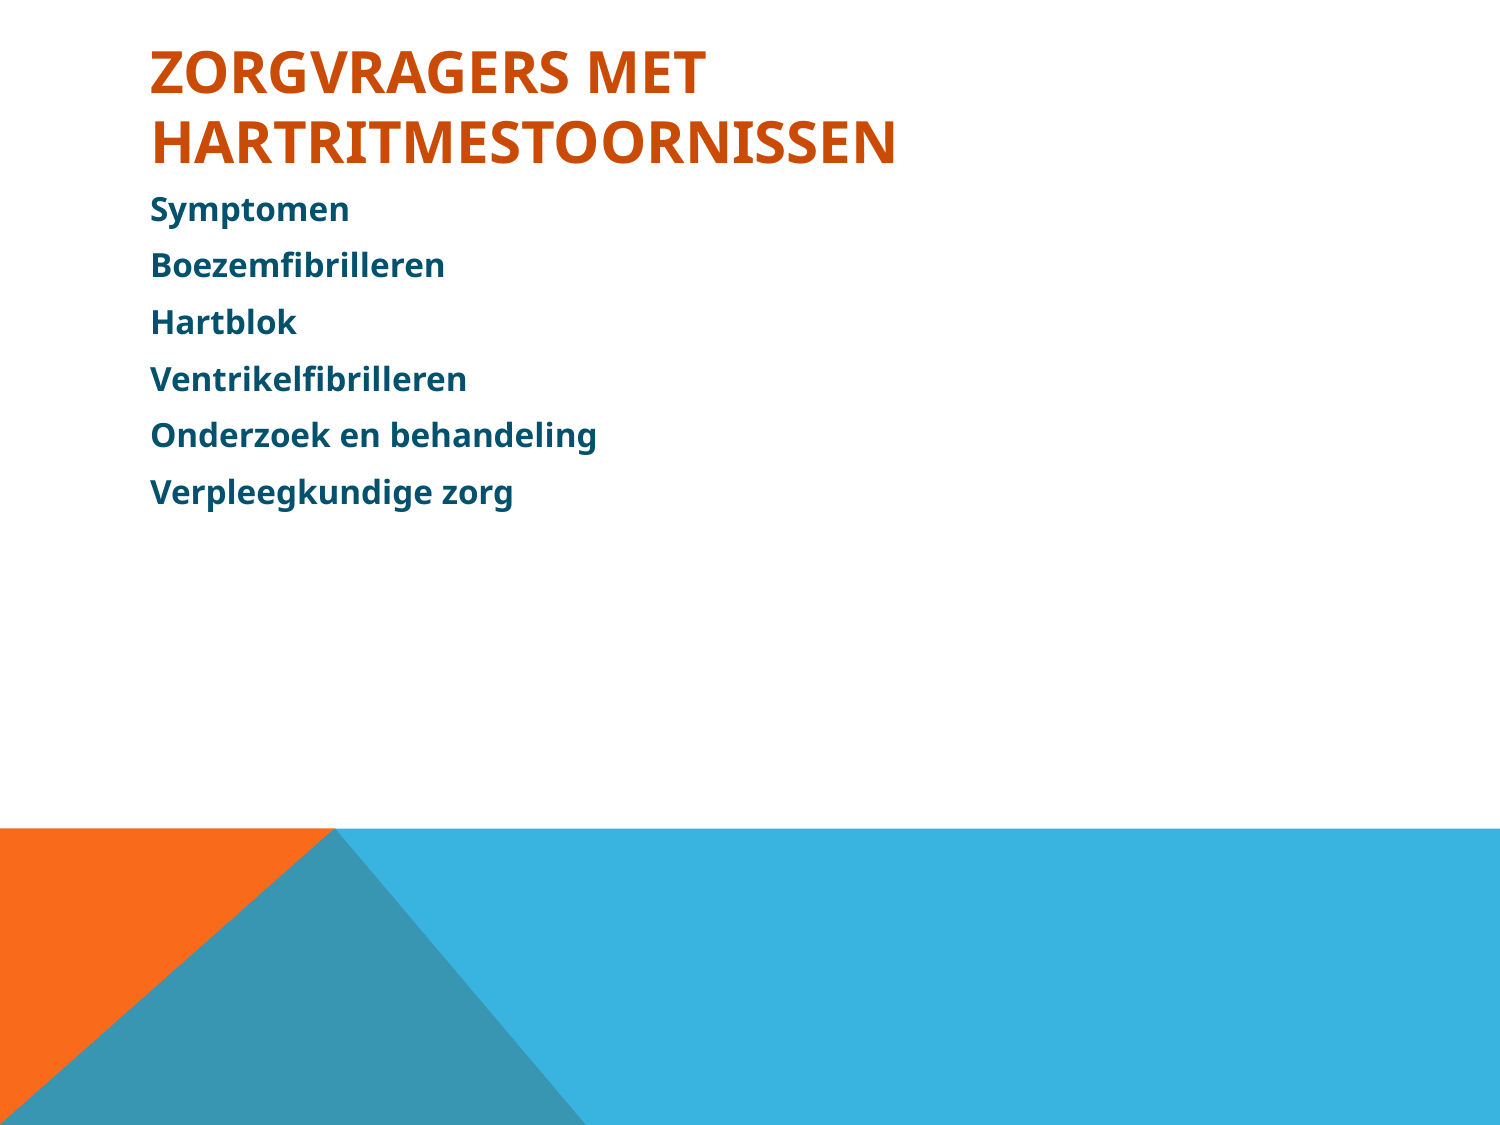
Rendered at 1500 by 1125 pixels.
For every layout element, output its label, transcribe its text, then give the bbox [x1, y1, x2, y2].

title Zorgvragers met hartritmestoornissen [135, 60, 1369, 150]
list Symptomen Boezemfibrilleren Hartblok Ventrikelfibrilleren Onderzoek en behandeling Verpleegkundige zorg [135, 180, 1369, 768]
